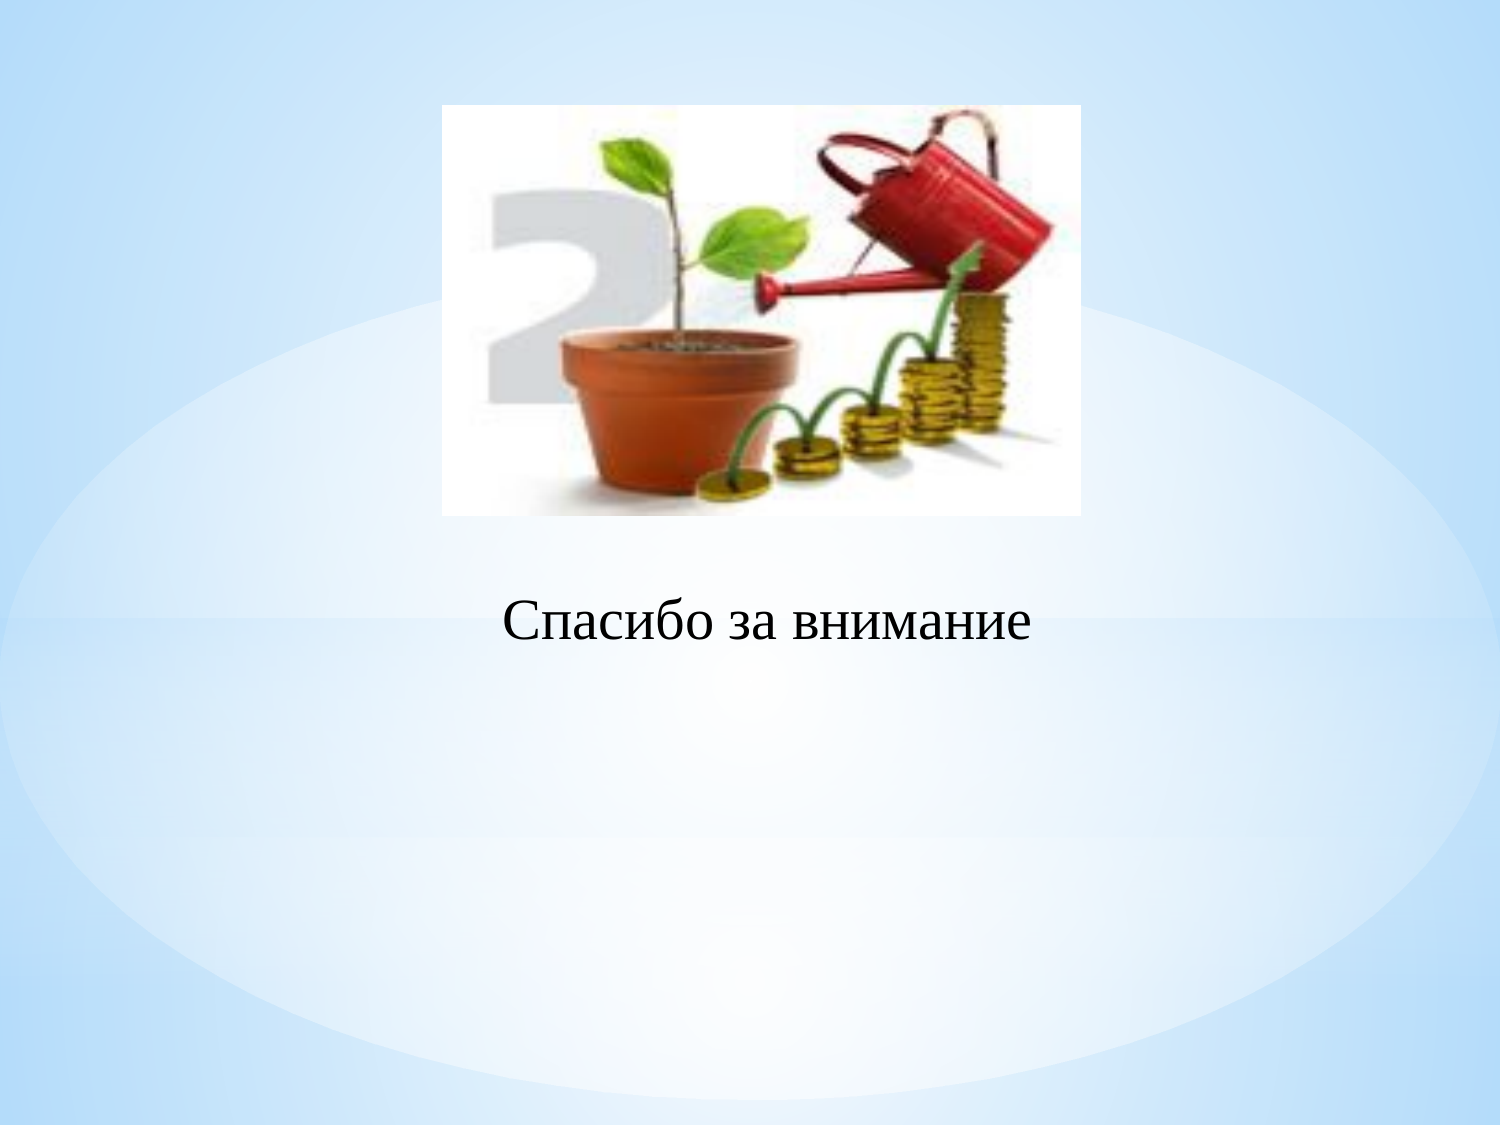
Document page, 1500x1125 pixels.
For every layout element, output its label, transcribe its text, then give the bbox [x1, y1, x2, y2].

picture [442, 105, 1081, 516]
text_box Спасибо за внимание [454, 574, 1081, 659]
